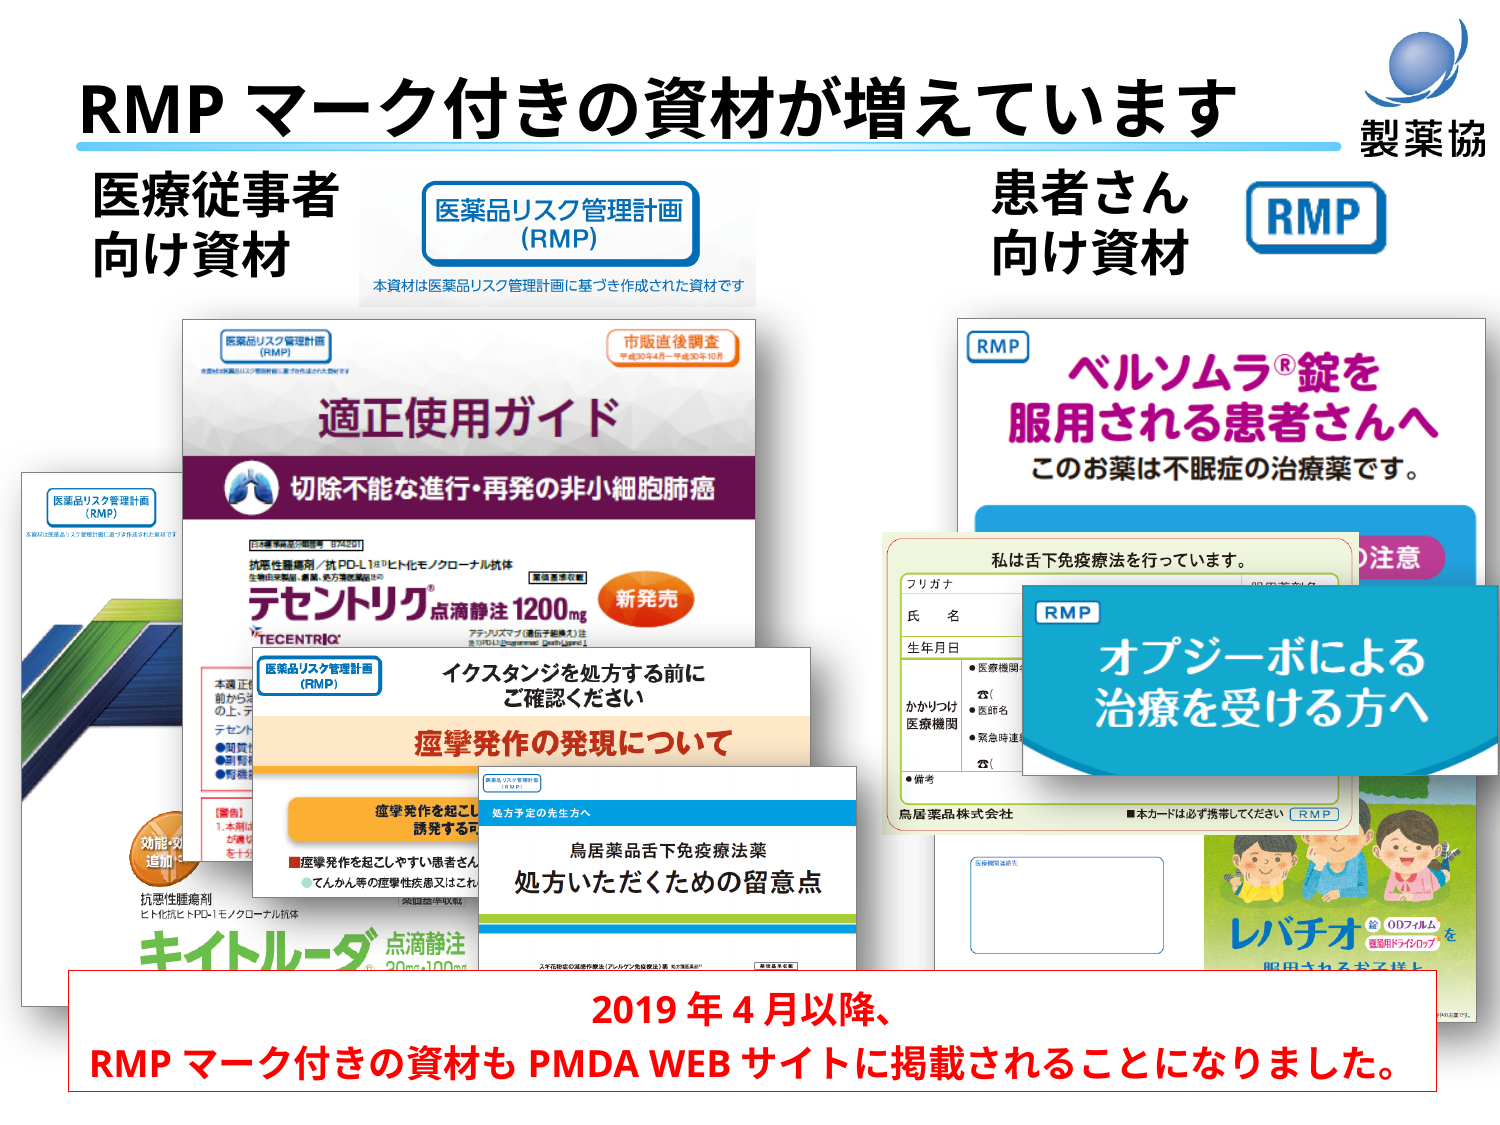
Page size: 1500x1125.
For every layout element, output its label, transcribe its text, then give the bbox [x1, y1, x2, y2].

picture [882, 317, 1499, 1023]
picture [359, 167, 757, 308]
text_box 患者さん 向け資材 [985, 156, 1192, 286]
picture [527, 810, 534, 816]
picture [1197, 18, 1485, 285]
text_box RMPマーク付きの資材が増えています [62, 59, 1399, 155]
text_box 医療従事者 向け資材 [86, 159, 445, 289]
picture [494, 809, 501, 817]
text_box 2019年4月以降、 RMPマーク付きの資材もPMDA WEBサイトに掲載されることになりました。 [68, 970, 1437, 1092]
picture [20, 319, 857, 1022]
